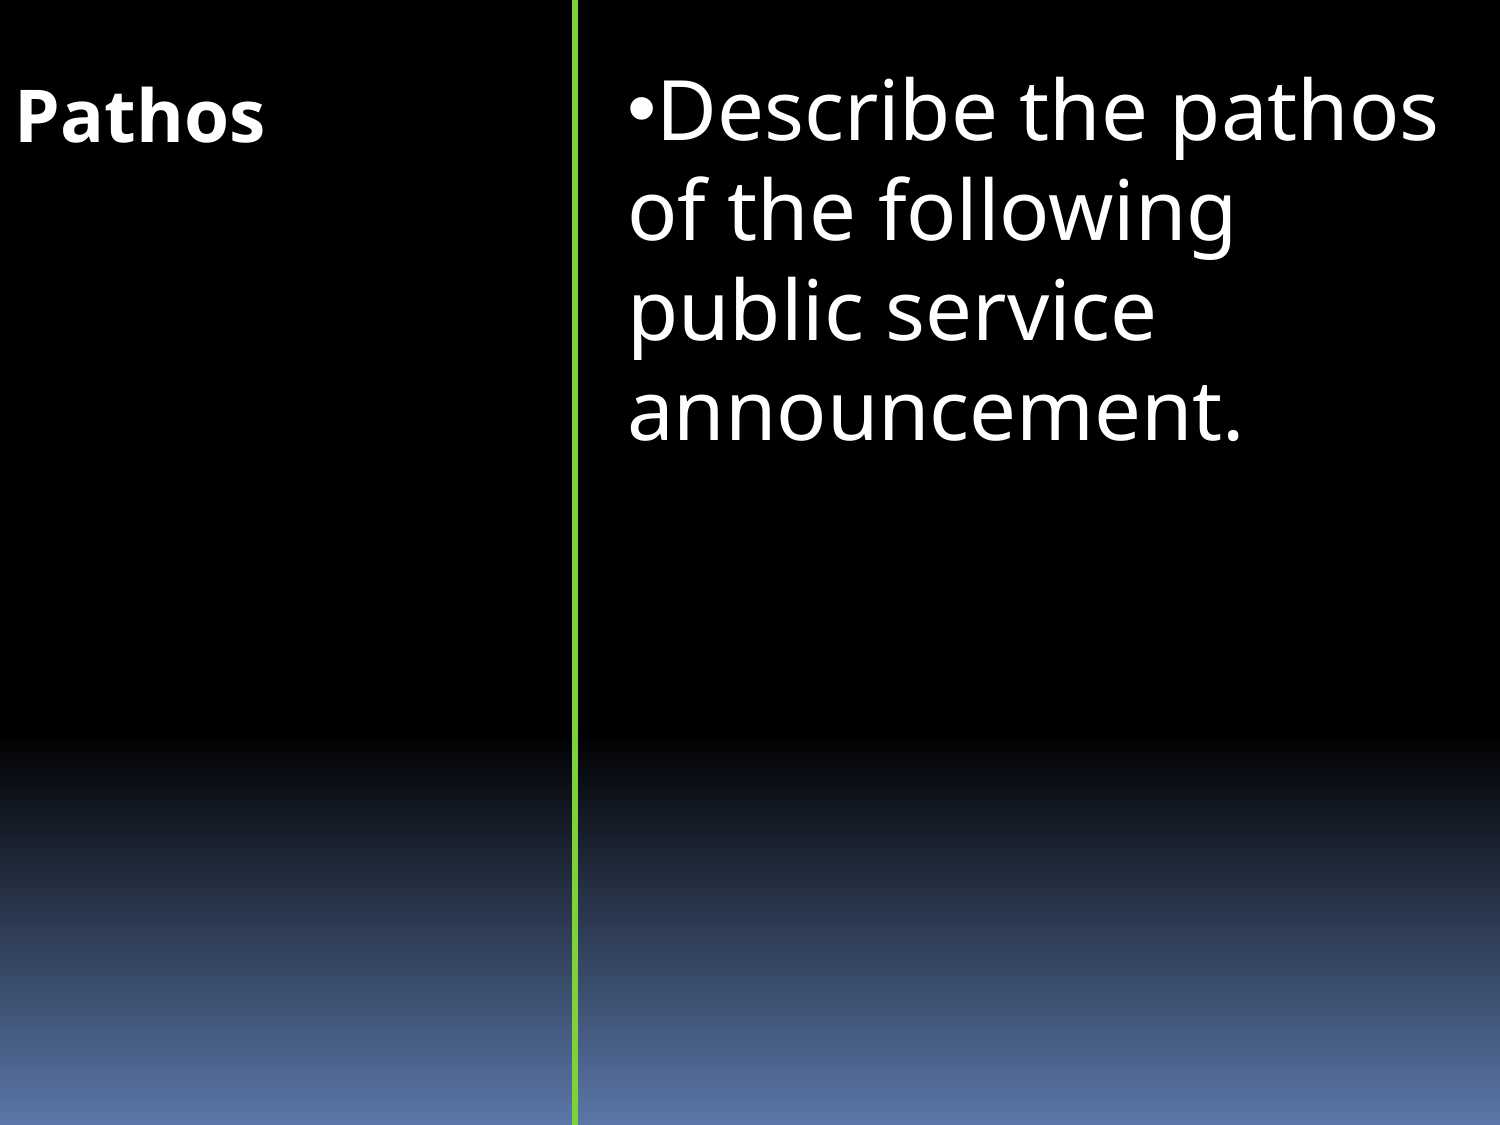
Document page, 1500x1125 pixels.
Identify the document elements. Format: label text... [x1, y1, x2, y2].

text_box Describe the pathos of the following public service announcement. [612, 50, 1500, 565]
text_box Pathos [0, 62, 550, 165]
